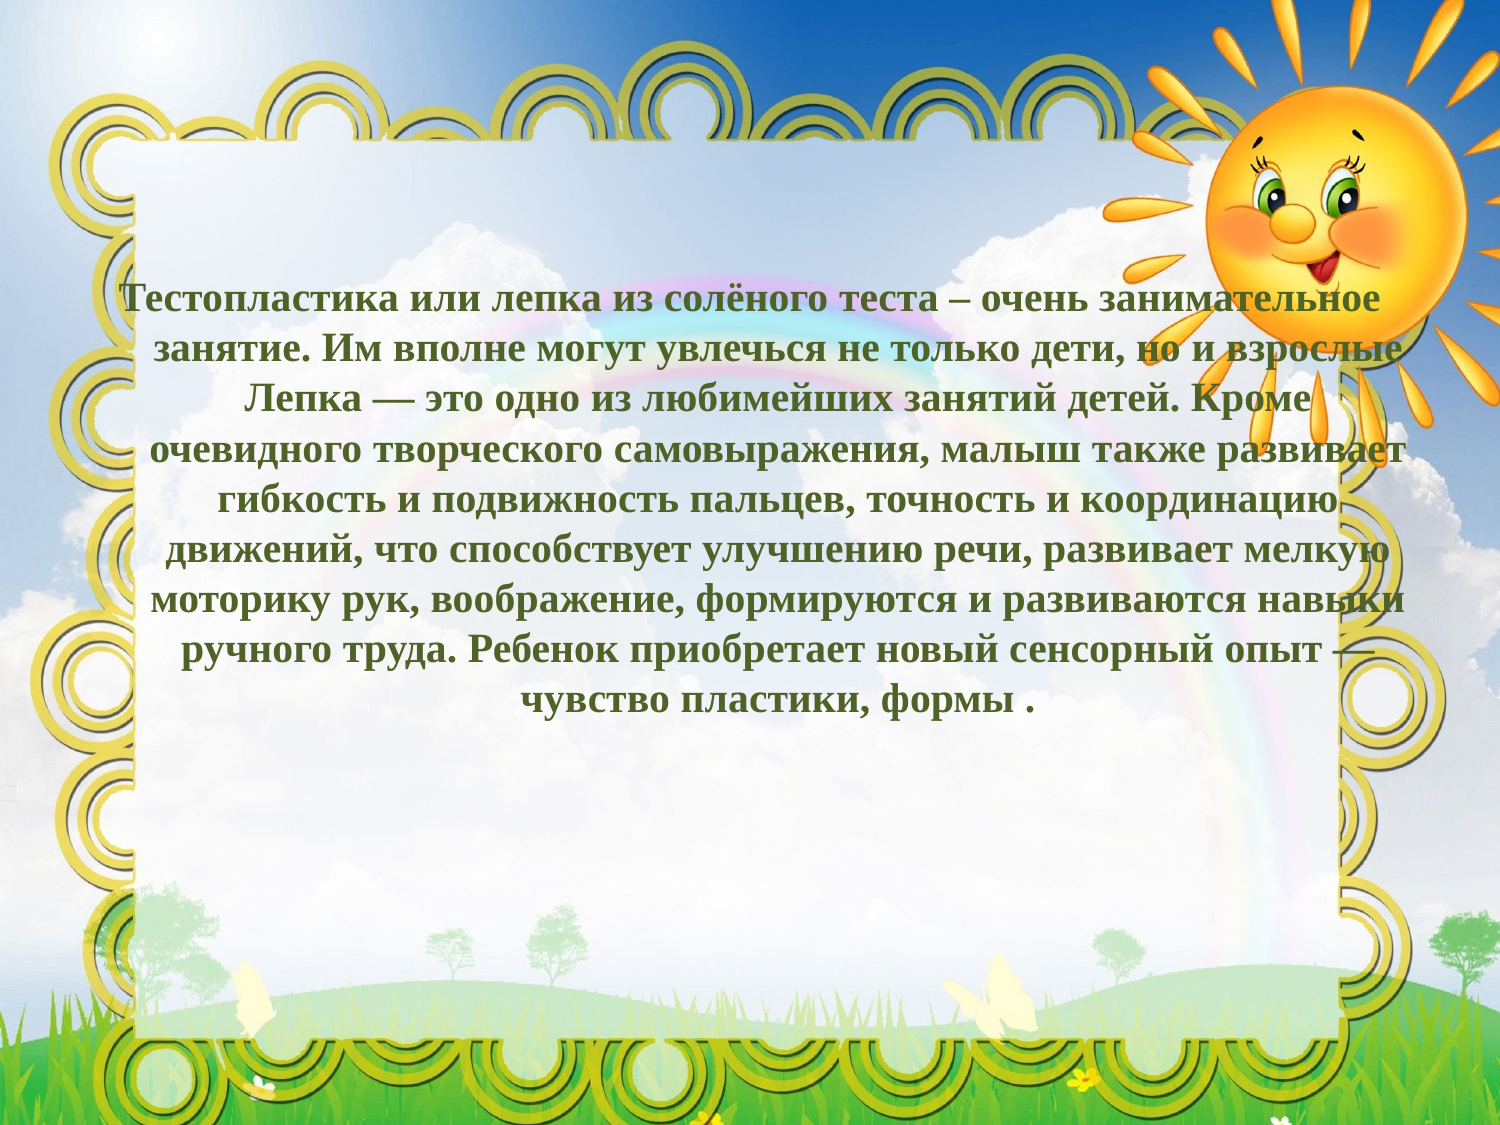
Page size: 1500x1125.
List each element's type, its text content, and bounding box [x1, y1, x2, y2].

picture [0, 0, 1500, 1125]
list Тестопластика или лепка из солёного теста – очень занимательное занятие. Им вполне могут увлечься не только дети, но и взрослые Лепка — это одно из любимейших занятий детей. Кроме очевидного творческого самовыражения, малыш также развивает гибкость и подвижность пальцев, точность и координацию движений, что способствует улучшению речи, развивает мелкую моторику рук, воображение, формируются и развиваются навыки ручного труда. Ребенок приобретает новый сенсорный опыт — чувство пластики, формы . [75, 262, 1425, 1005]
